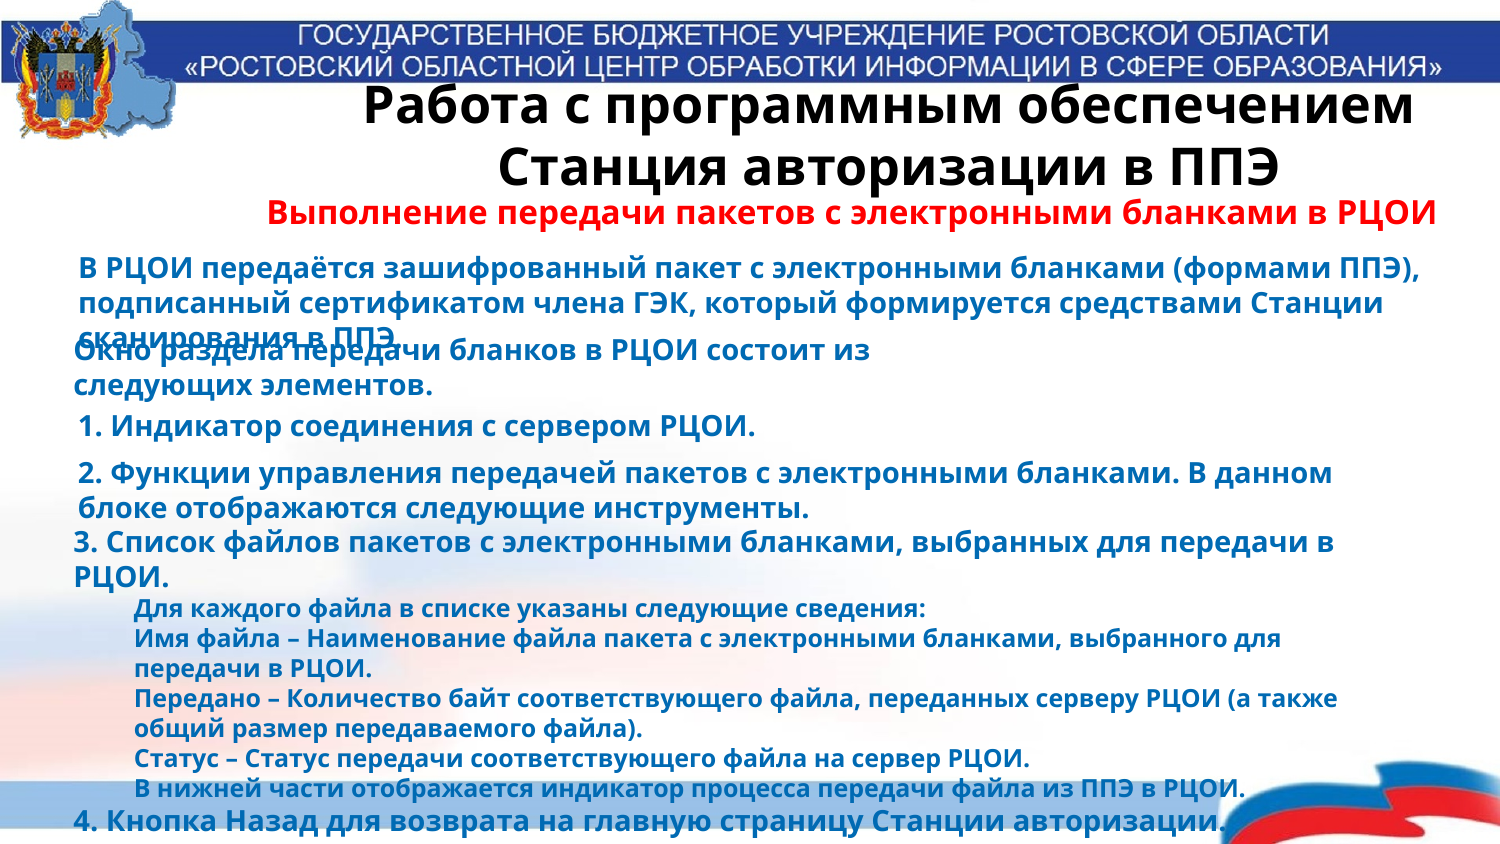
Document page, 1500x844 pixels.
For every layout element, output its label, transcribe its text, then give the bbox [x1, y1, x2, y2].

text_box 2. Функции управления передачей пакетов с электронными бланками. В данном блоке отображаются следующие инструменты. [70, 450, 1347, 519]
text_box 3. Список файлов пакетов с электронными бланками, выбранных для передачи в РЦОИ. Для каждого файла в списке указаны следующие сведения: Имя файла – Наименование файла пакета с электронными бланками, выбранного для передачи в РЦОИ. Передано – Количество байт соответствующего файла, переданных серверу РЦОИ (а также общий размер передаваемого файла). Статус – Статус передачи соответствующего файла на сервер РЦОИ. В нижней части отображается индикатор процесса передачи файла из ППЭ в РЦОИ. 4. Кнопка Назад для возврата на главную страницу Станции авторизации. [65, 519, 1363, 842]
text_box В РЦОИ передаётся зашифрованный пакет с электронными бланками (формами ППЭ), подписанный сертификатом члена ГЭК, который формируется средствами Станции сканирования в ППЭ. [70, 246, 1465, 359]
text_box Выполнение передачи пакетов с электронными бланками в РЦОИ [205, 187, 1500, 228]
picture [0, 0, 1500, 844]
text_box Окно раздела передачи бланков в РЦОИ состоит из следующих элементов. [65, 327, 935, 405]
text_box Работа с программным обеспечением Станция авторизации в ППЭ [316, 82, 1463, 186]
text_box 1. Индикатор соединения с сервером РЦОИ. [70, 403, 1126, 447]
